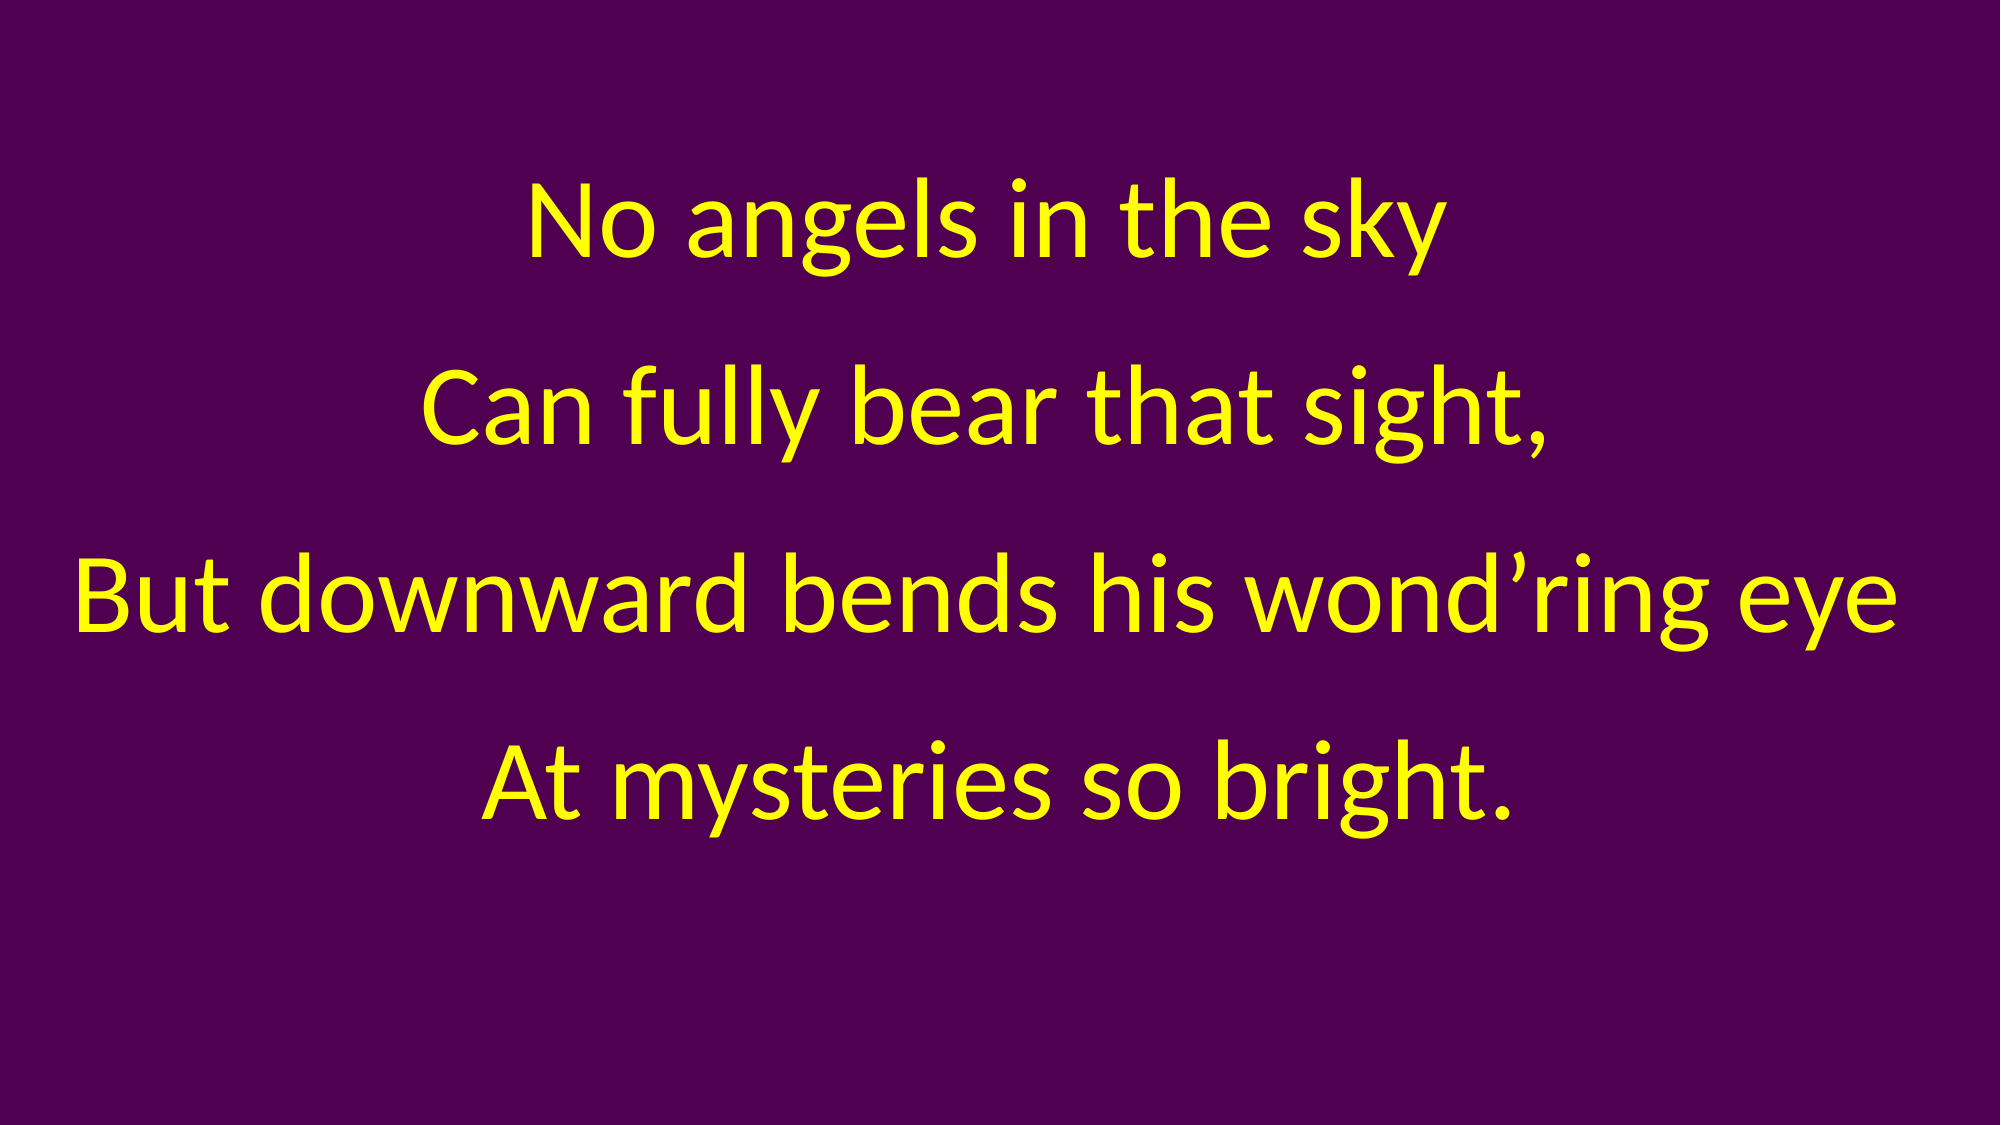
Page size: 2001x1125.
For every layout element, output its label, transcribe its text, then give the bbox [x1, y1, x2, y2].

text_box No angels in the sky Can fully bear that sight, But downward bends his wond’ring eye At mysteries so bright. [0, 135, 2000, 851]
